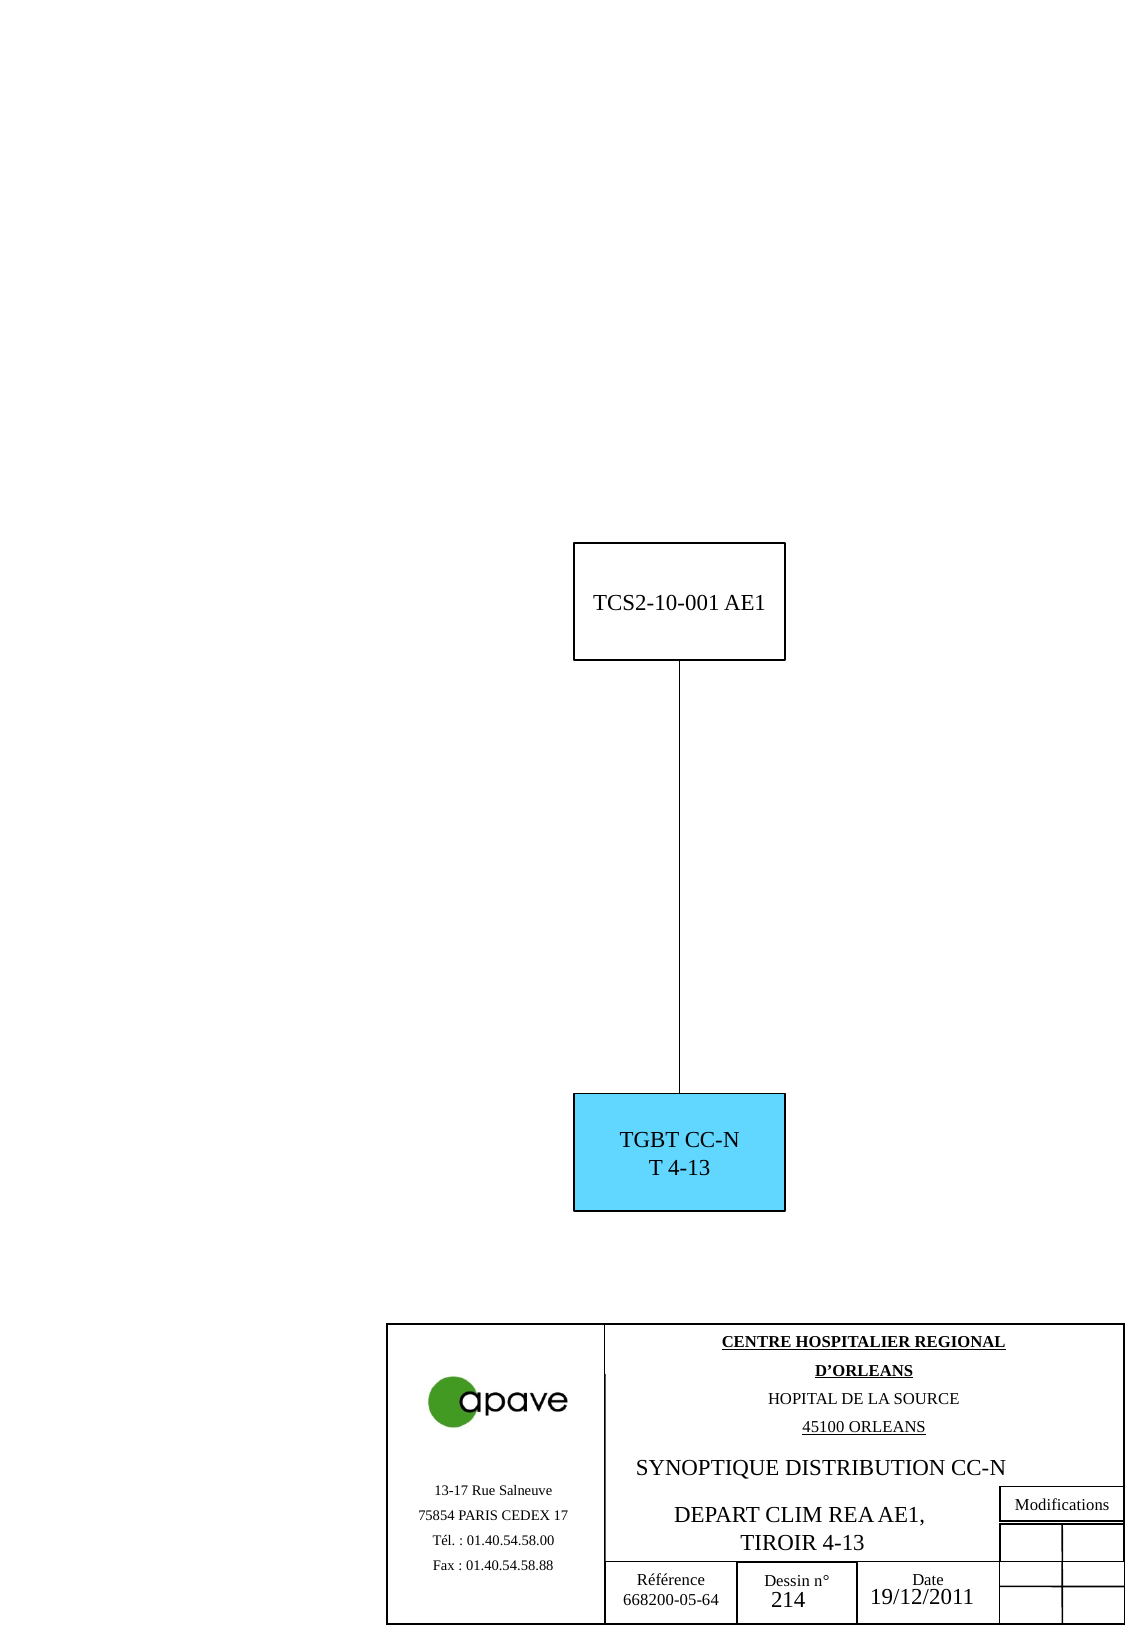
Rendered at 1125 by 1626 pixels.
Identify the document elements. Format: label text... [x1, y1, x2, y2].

picture [399, 1362, 596, 1443]
text_box TGBT CC-N T 4-13 [572, 1092, 787, 1213]
text_box 19/12/2011 [855, 1574, 1008, 1617]
text_box 214 [756, 1577, 850, 1620]
text_box DEPART CLIM REA AE1, TIROIR 4-13 [609, 1492, 996, 1562]
text_box SYNOPTIQUE DISTRIBUTION CC-N [621, 1445, 1090, 1488]
text_box TCS2-10-001 AE1 [572, 541, 787, 662]
